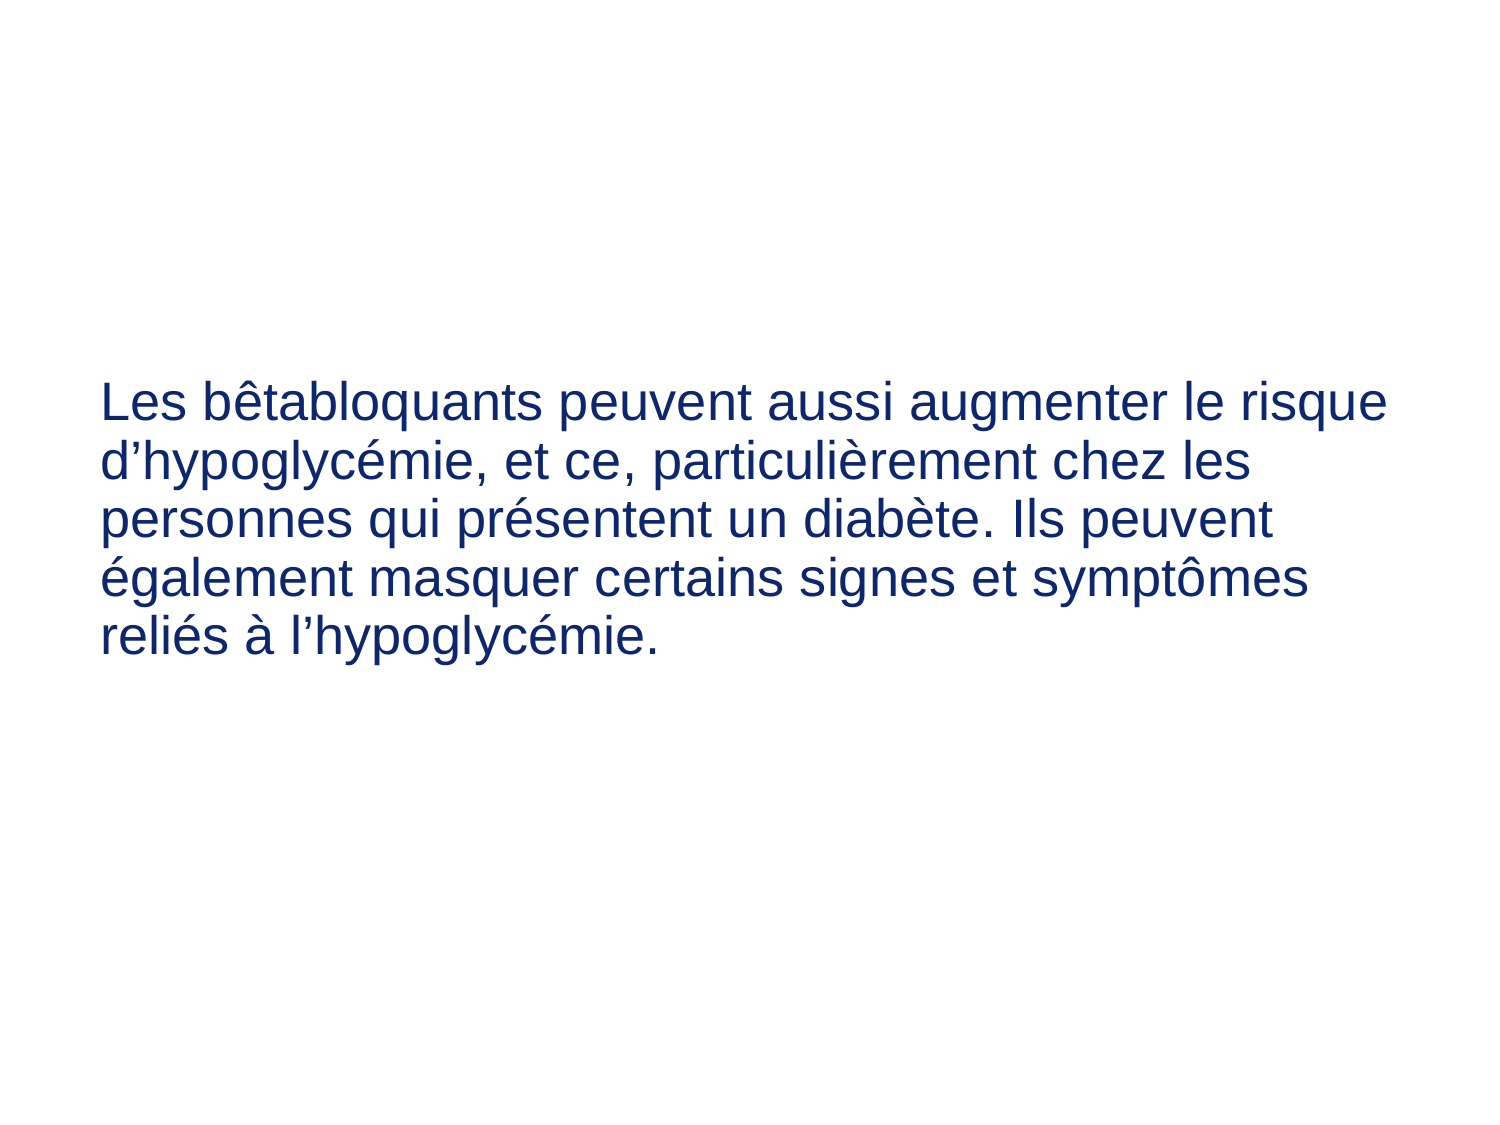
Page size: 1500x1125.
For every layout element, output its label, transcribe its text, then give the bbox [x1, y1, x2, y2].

list Les bêtabloquants peuvent aussi augmenter le risque d’hypoglycémie, et ce, particulièrement chez les personnes qui présentent un diabète. Ils peuvent également masquer certains signes et symptômes reliés à l’hypoglycémie. [85, 359, 1422, 480]
